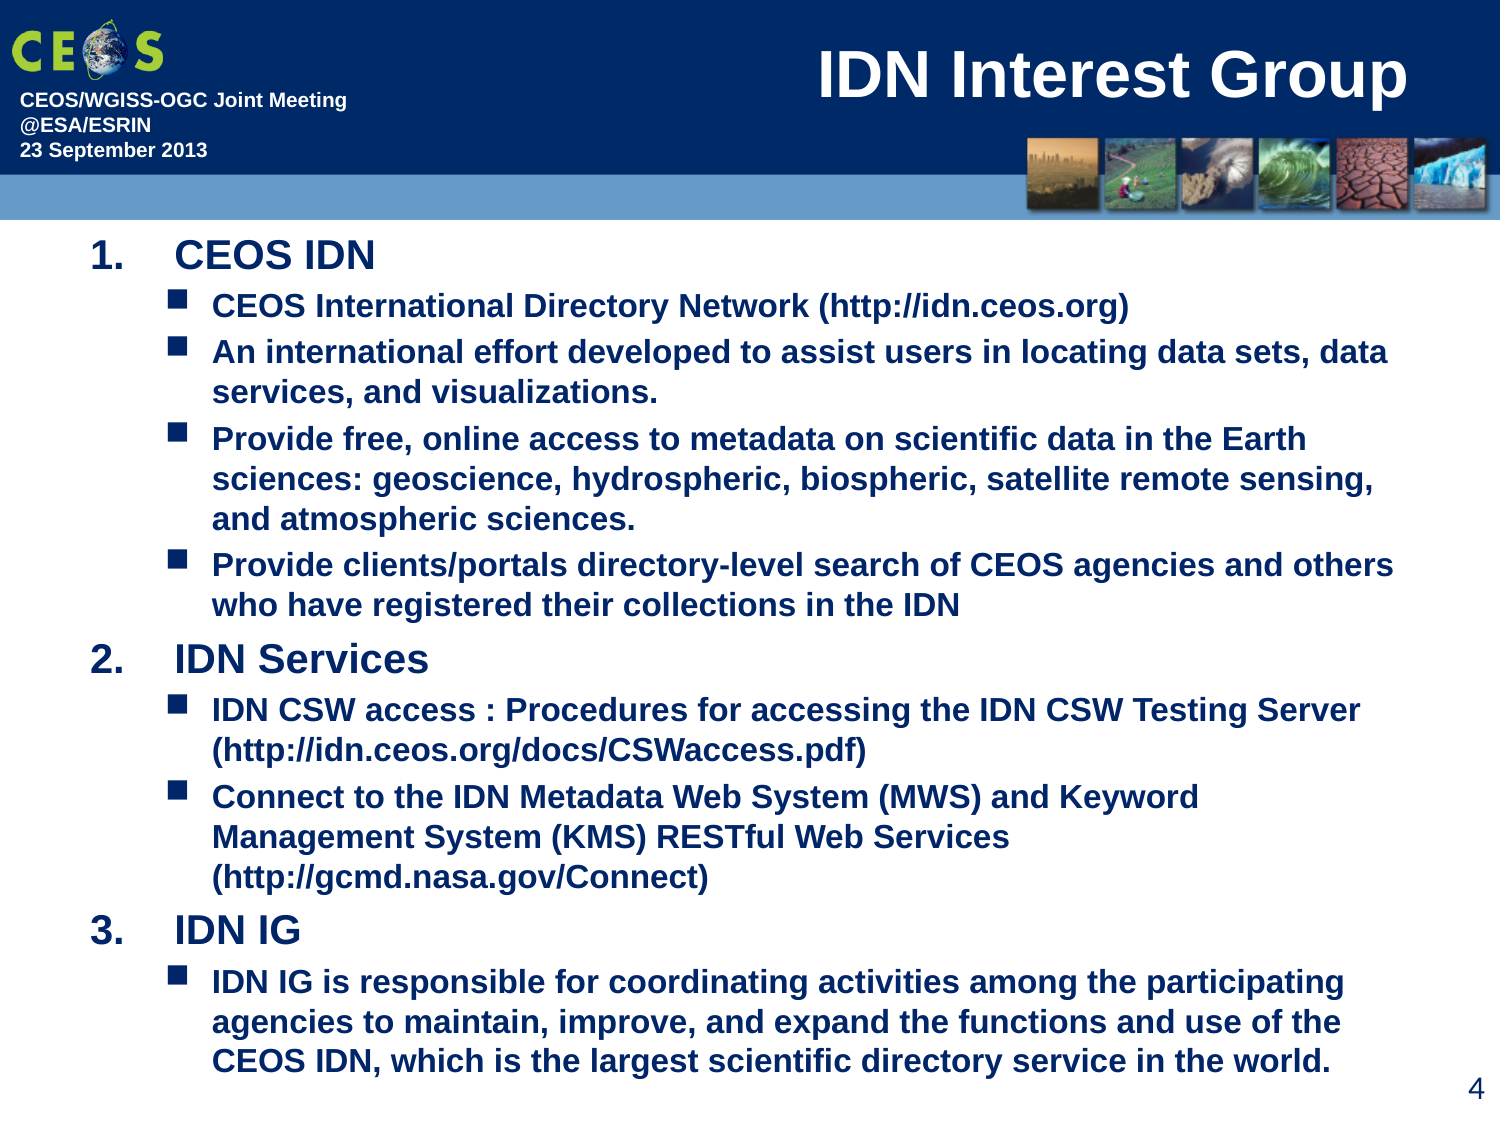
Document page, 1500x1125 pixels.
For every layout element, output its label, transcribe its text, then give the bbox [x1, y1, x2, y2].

list CEOS IDN CEOS International Directory Network (http://idn.ceos.org) An international effort developed to assist users in locating data sets, data services, and visualizations. Provide free, online access to metadata on scientific data in the Earth sciences: geoscience, hydrospheric, biospheric, satellite remote sensing, and atmospheric sciences. Provide clients/portals directory-level search of CEOS agencies and others who have registered their collections in the IDN IDN Services IDN CSW access : Procedures for accessing the IDN CSW Testing Server (http://idn.ceos.org/docs/CSWaccess.pdf) Connect to the IDN Metadata Web System (MWS) and Keyword Management System (KMS) RESTful Web Services (http://gcmd.nasa.gov/Connect) IDN IG IDN IG is responsible for coordinating activities among the participating agencies to maintain, improve, and expand the functions and use of the CEOS IDN, which is the largest scientific directory service in the world. [74, 219, 1426, 963]
picture [127, 147, 132, 155]
picture [0, 0, 1500, 220]
slide_number 3 [1399, 1058, 1500, 1125]
title IDN Interest Group [74, 0, 1426, 147]
